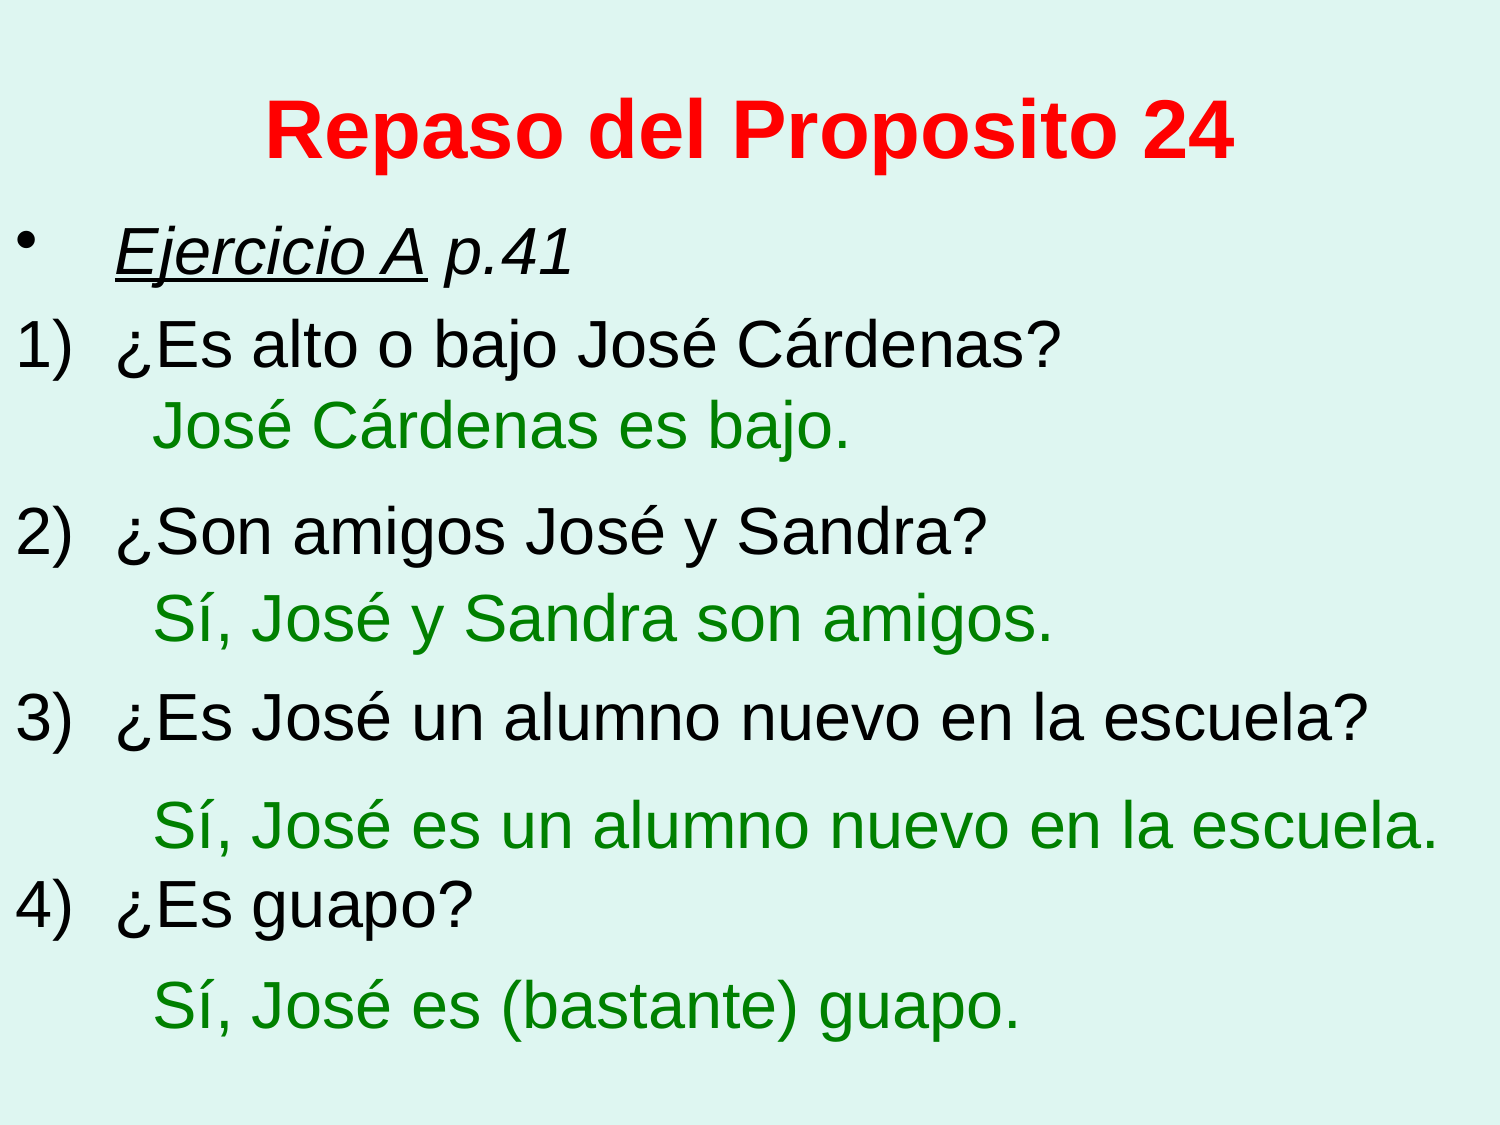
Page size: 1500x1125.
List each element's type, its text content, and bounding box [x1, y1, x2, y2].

list Ejercicio A p.41 ¿Es alto o bajo José Cárdenas? ¿Son amigos José y Sandra? ¿Es José un alumno nuevo en la escuela? ¿Es guapo? [0, 200, 1500, 1113]
text_box Sí, José y Sandra son amigos. [137, 567, 1363, 663]
text_box José Cárdenas es bajo. [137, 374, 1363, 470]
title Repaso del Proposito 24 [37, 50, 1463, 200]
text_box Sí, José es un alumno nuevo en la escuela. [137, 774, 1463, 870]
text_box Sí, José es (bastante) guapo. [137, 954, 1363, 1050]
